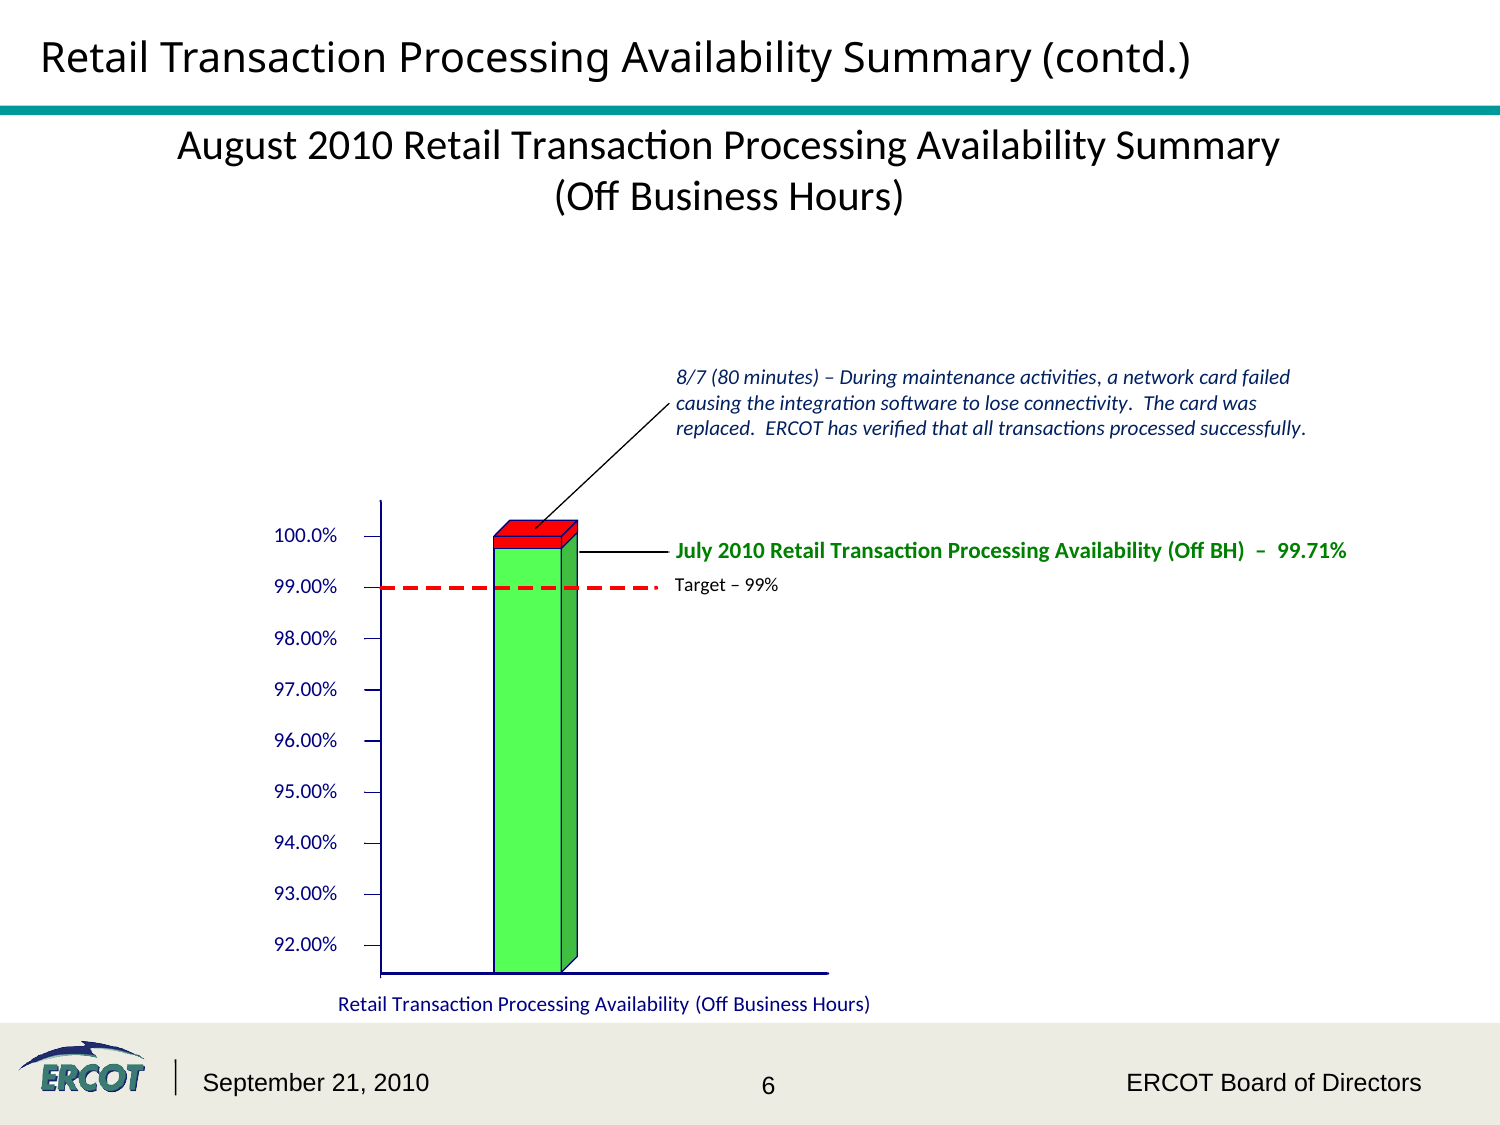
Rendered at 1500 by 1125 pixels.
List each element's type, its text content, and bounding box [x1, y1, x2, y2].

footer ERCOT Board of Directors [1024, 1059, 1438, 1125]
title Retail Transaction Processing Availability Summary (contd.) [24, 0, 1476, 113]
picture [10, 1031, 151, 1111]
picture [174, 112, 1350, 1021]
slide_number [187, 1059, 538, 1125]
